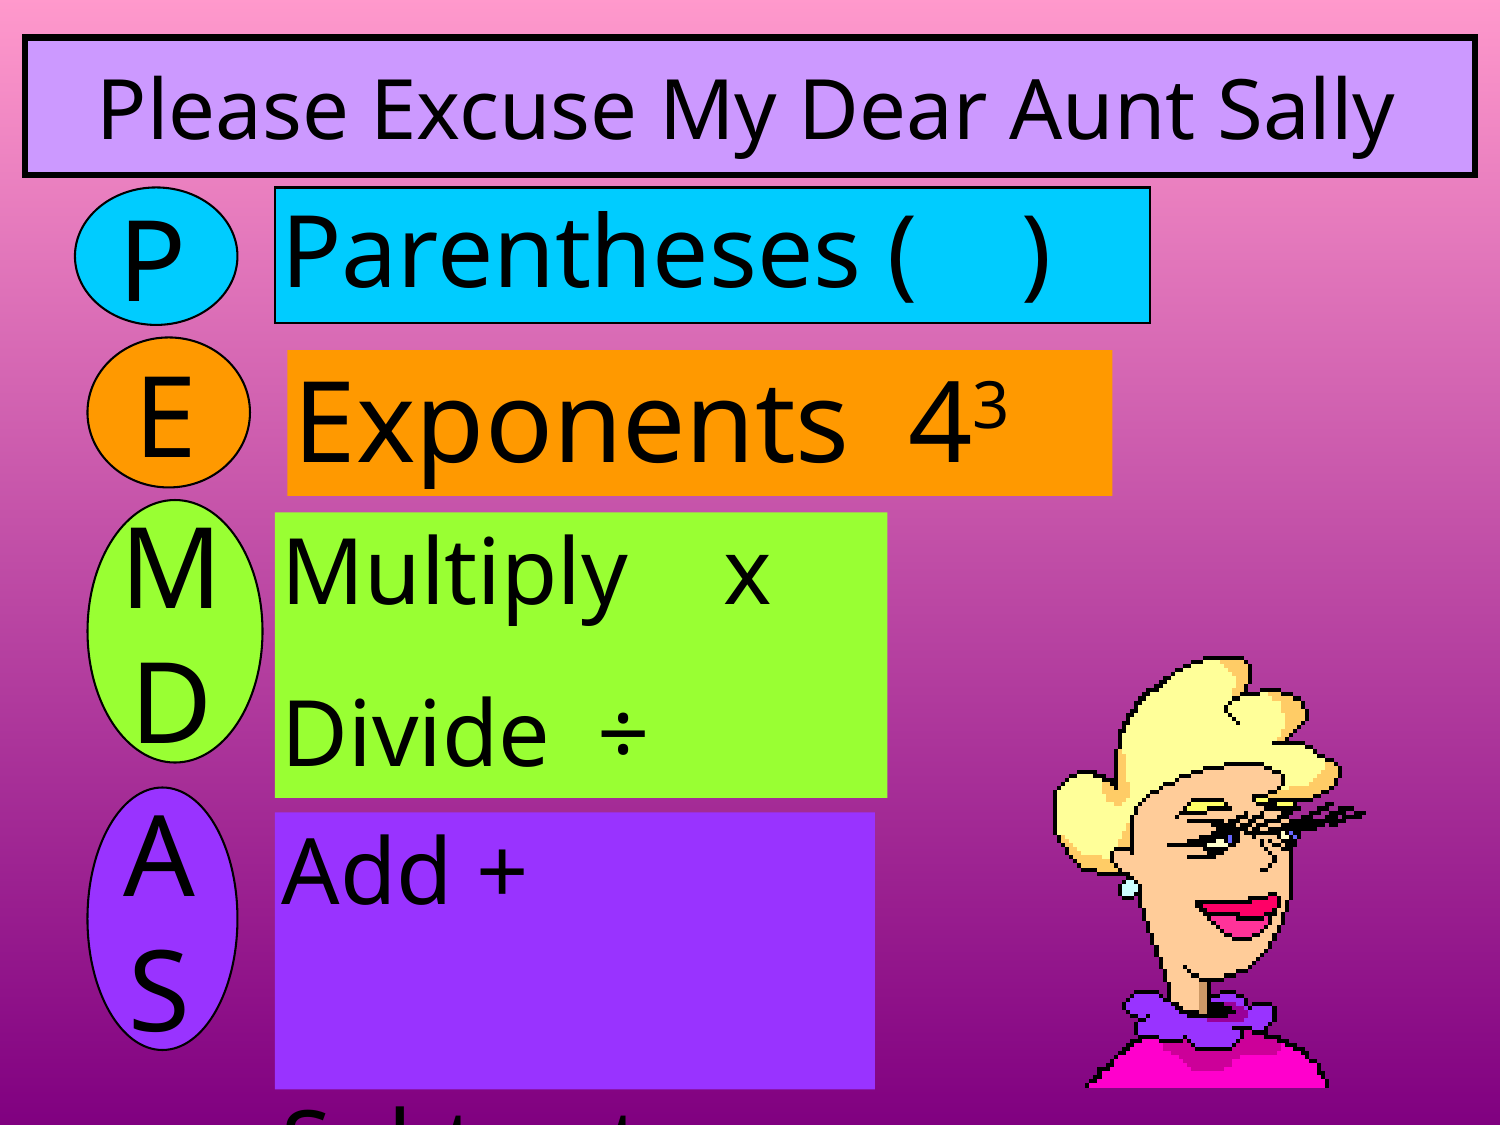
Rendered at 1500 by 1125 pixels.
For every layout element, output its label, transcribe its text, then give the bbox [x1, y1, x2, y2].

text_box Multiply x Divide ÷ [274, 512, 888, 798]
text_box Exponents 43 [287, 350, 1113, 496]
text_box Parentheses ( ) [275, 187, 1150, 323]
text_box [87, 337, 251, 488]
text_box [74, 184, 238, 329]
picture [1041, 587, 1392, 1088]
text_box Add + Subtract - [274, 812, 875, 1090]
title Please Excuse My Dear Aunt Sally [24, 37, 1475, 175]
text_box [87, 495, 263, 767]
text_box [87, 782, 238, 1055]
